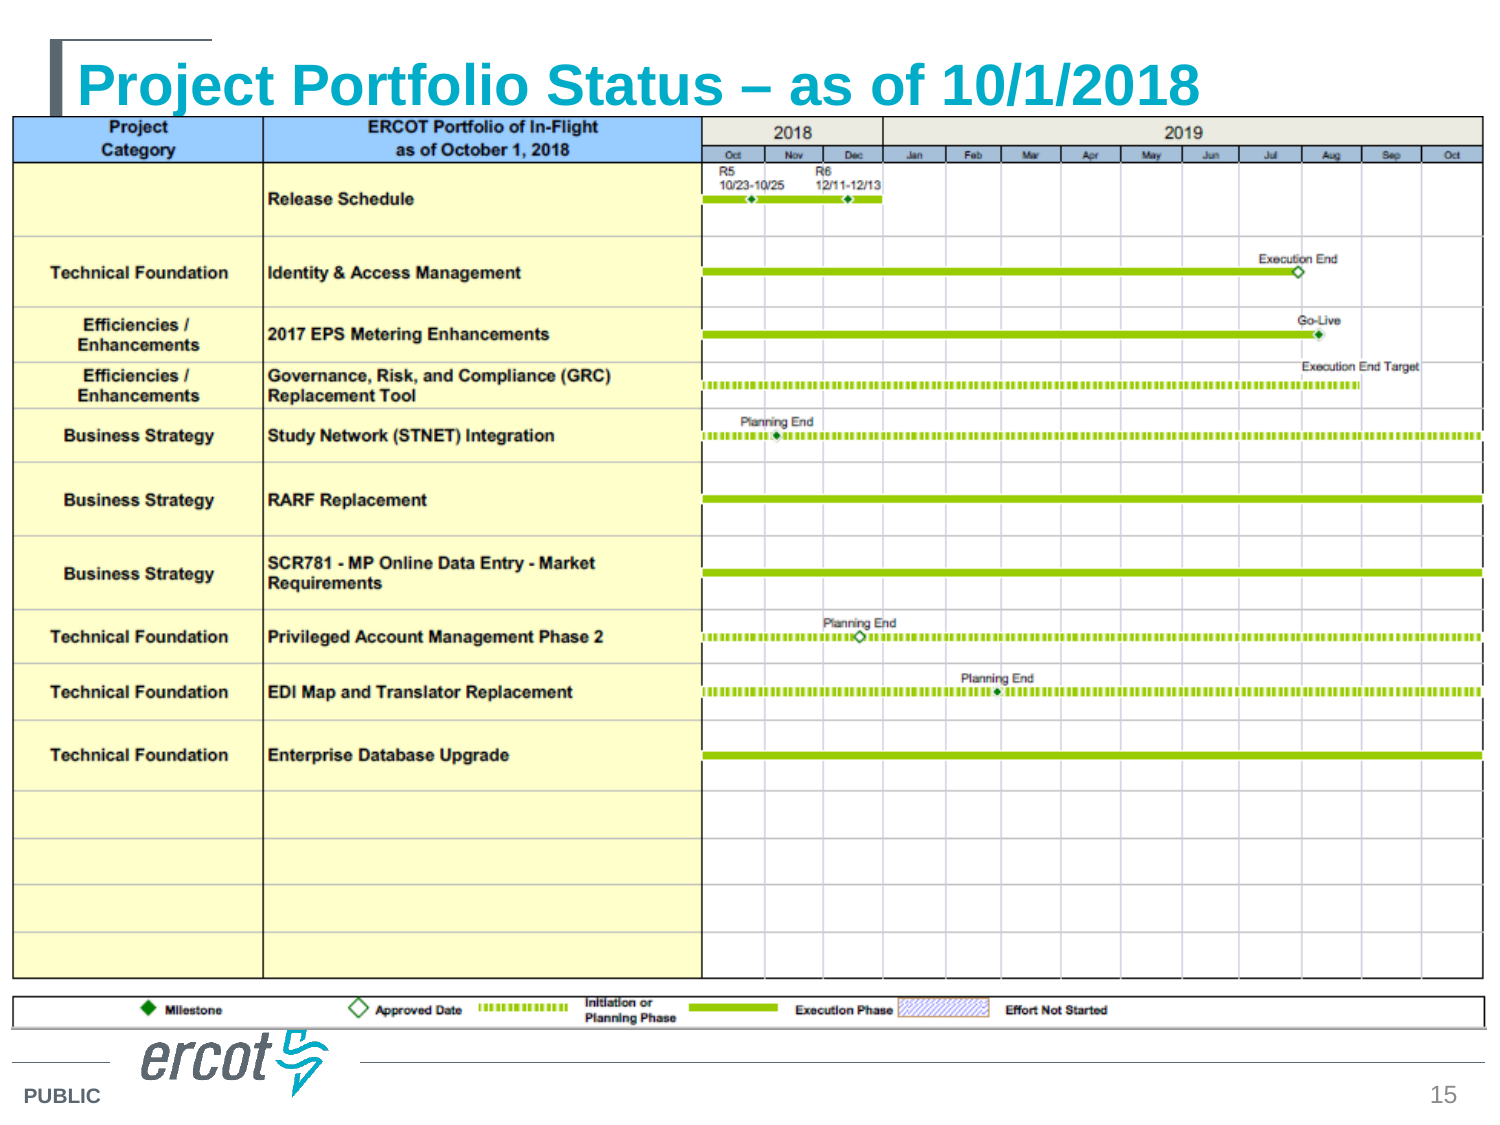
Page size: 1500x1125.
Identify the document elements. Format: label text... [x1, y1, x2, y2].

slide_number 15 [1412, 1076, 1475, 1112]
title Project Portfolio Status – as of 10/1/2018 [62, 39, 1263, 116]
picture [11, 116, 1487, 1100]
